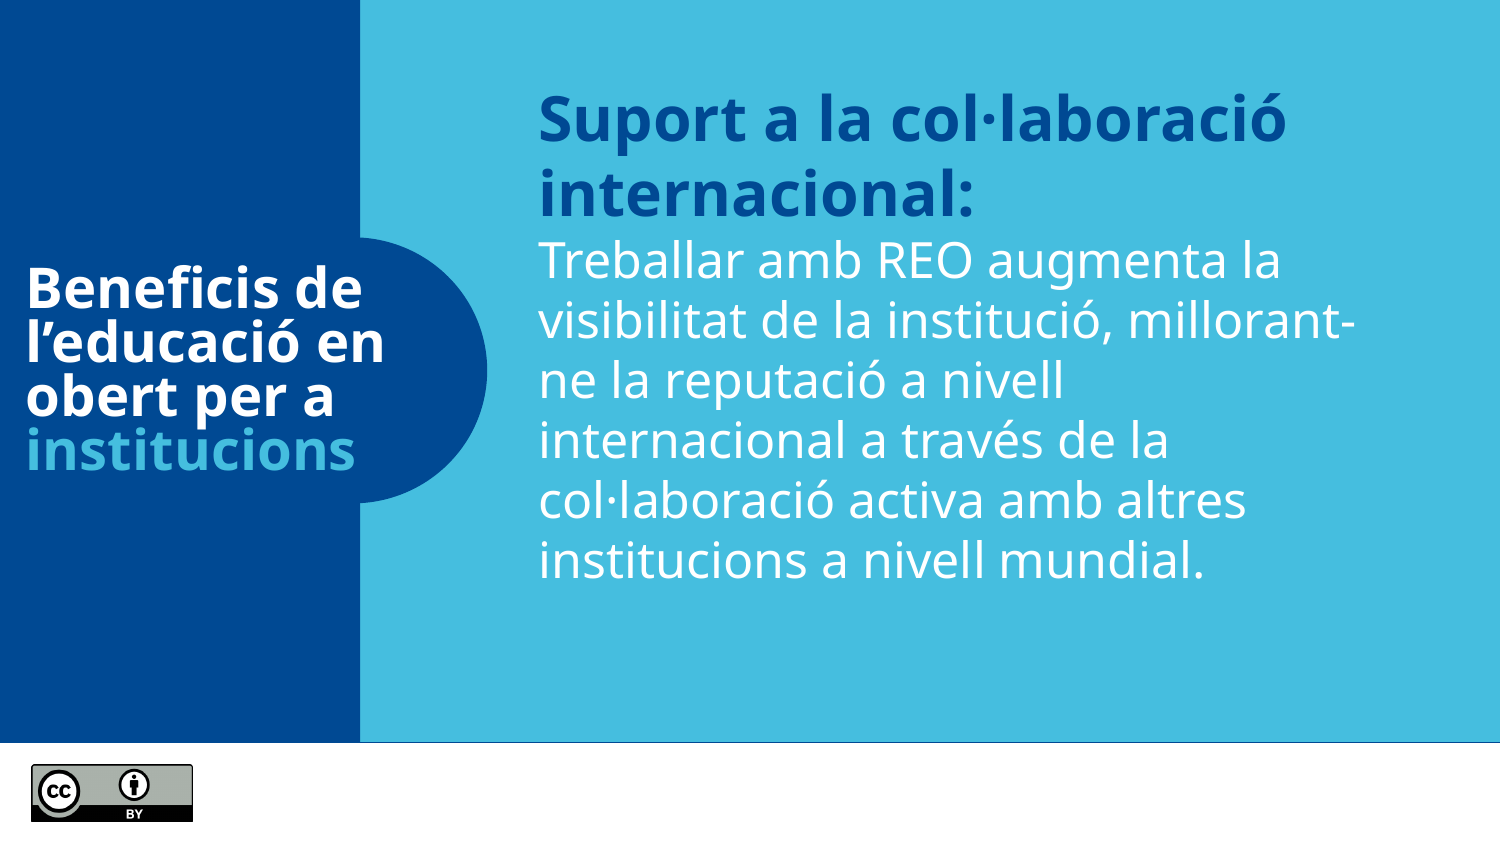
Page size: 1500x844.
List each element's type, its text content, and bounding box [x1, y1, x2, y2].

text_box [311, 497, 394, 504]
text_box [0, 750, 1500, 844]
text_box [295, 237, 410, 250]
text_box [0, 0, 361, 742]
picture [31, 764, 193, 822]
text_box [425, 258, 488, 483]
text_box Suport a la col·laboració internacional: Treballar amb REO augmenta la visibilitat de la institució, millorant-ne la reputació a nivell internacional a través de la col·laboració activa amb altres institucions a nivell mundial. [523, 64, 1391, 604]
text_box Beneficis de l’educació en obert per a institucions [10, 250, 425, 497]
